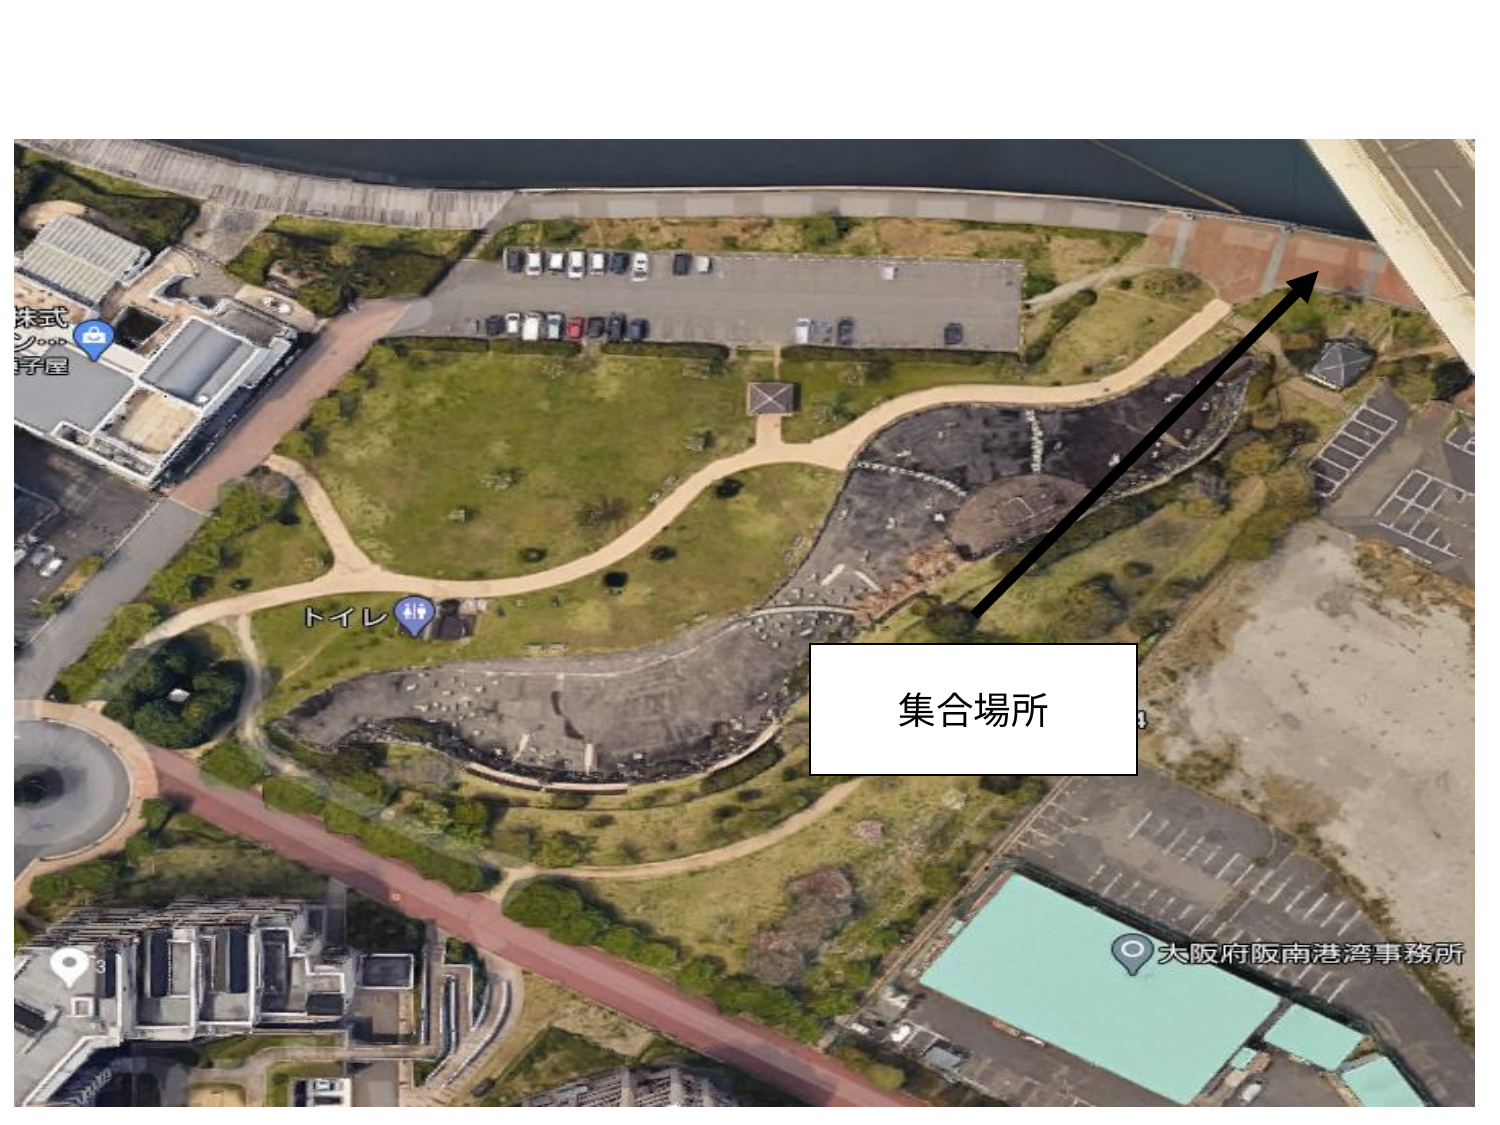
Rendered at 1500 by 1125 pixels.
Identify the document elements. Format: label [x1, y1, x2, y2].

text_box [973, 270, 1319, 616]
picture [14, 139, 1475, 1125]
